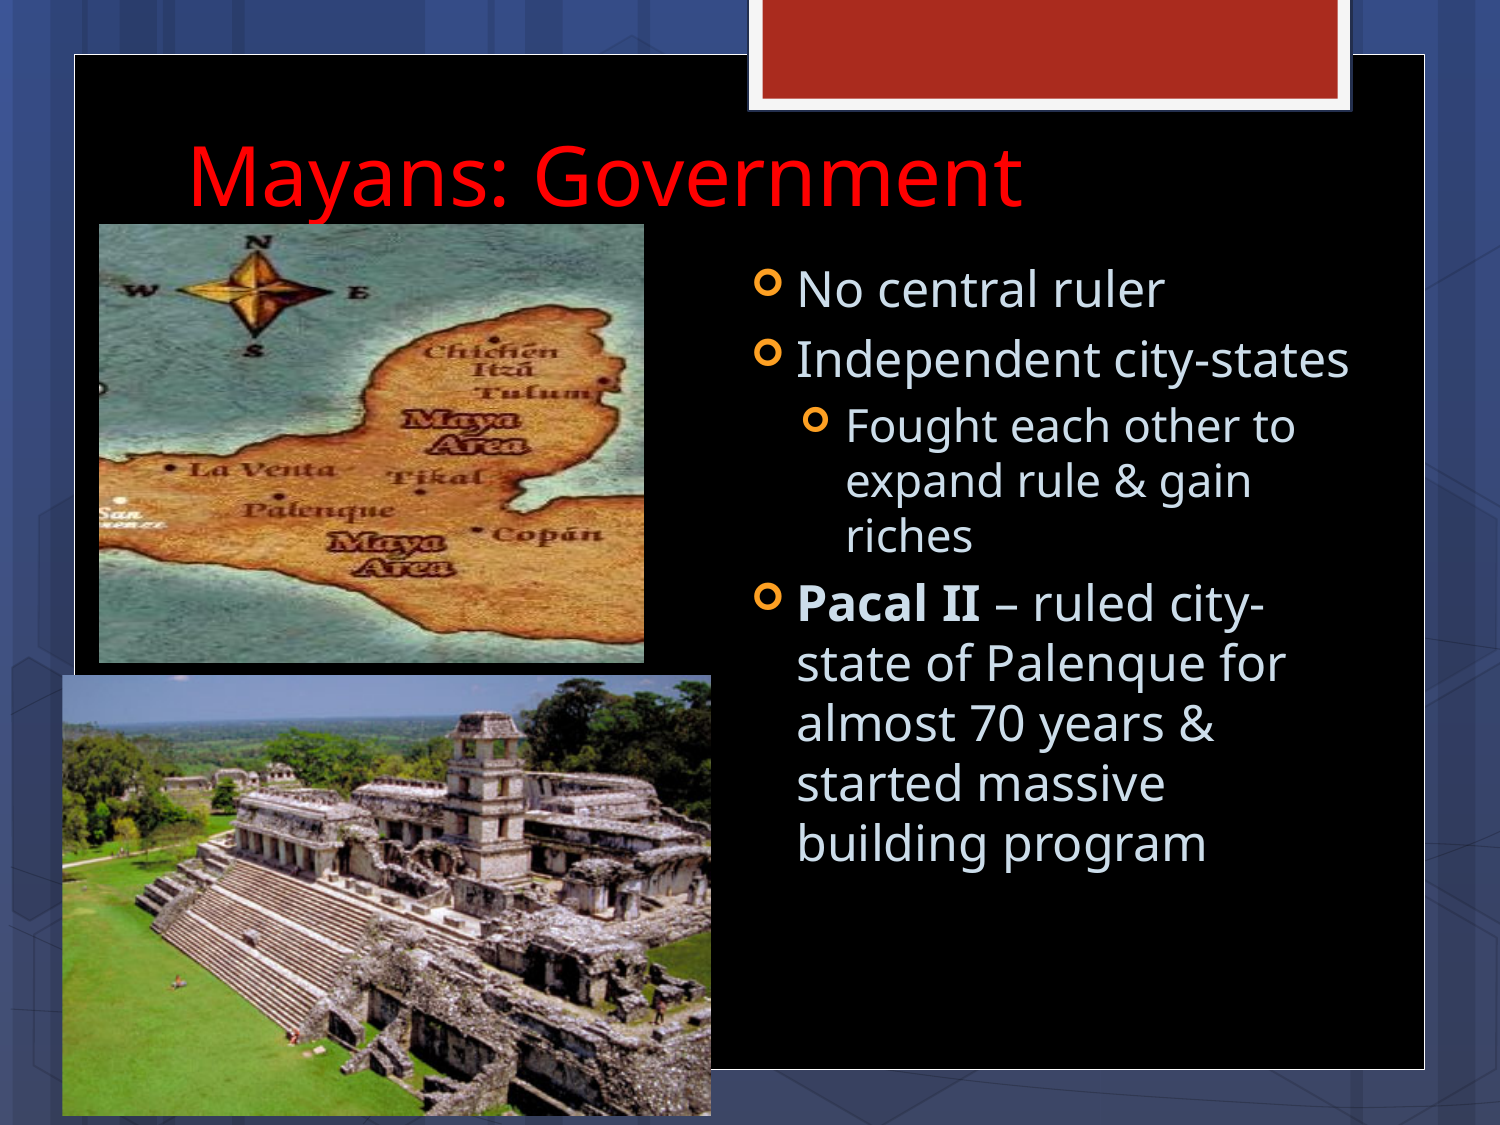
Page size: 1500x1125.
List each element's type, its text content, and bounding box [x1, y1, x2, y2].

picture [62, 674, 712, 1116]
picture [99, 224, 644, 663]
list No central ruler Independent city-states Fought each other to expand rule & gain riches Pacal II – ruled city-state of Palenque for almost 70 years & started massive building program [725, 249, 1388, 1013]
title Mayans: Government [171, 112, 1324, 232]
